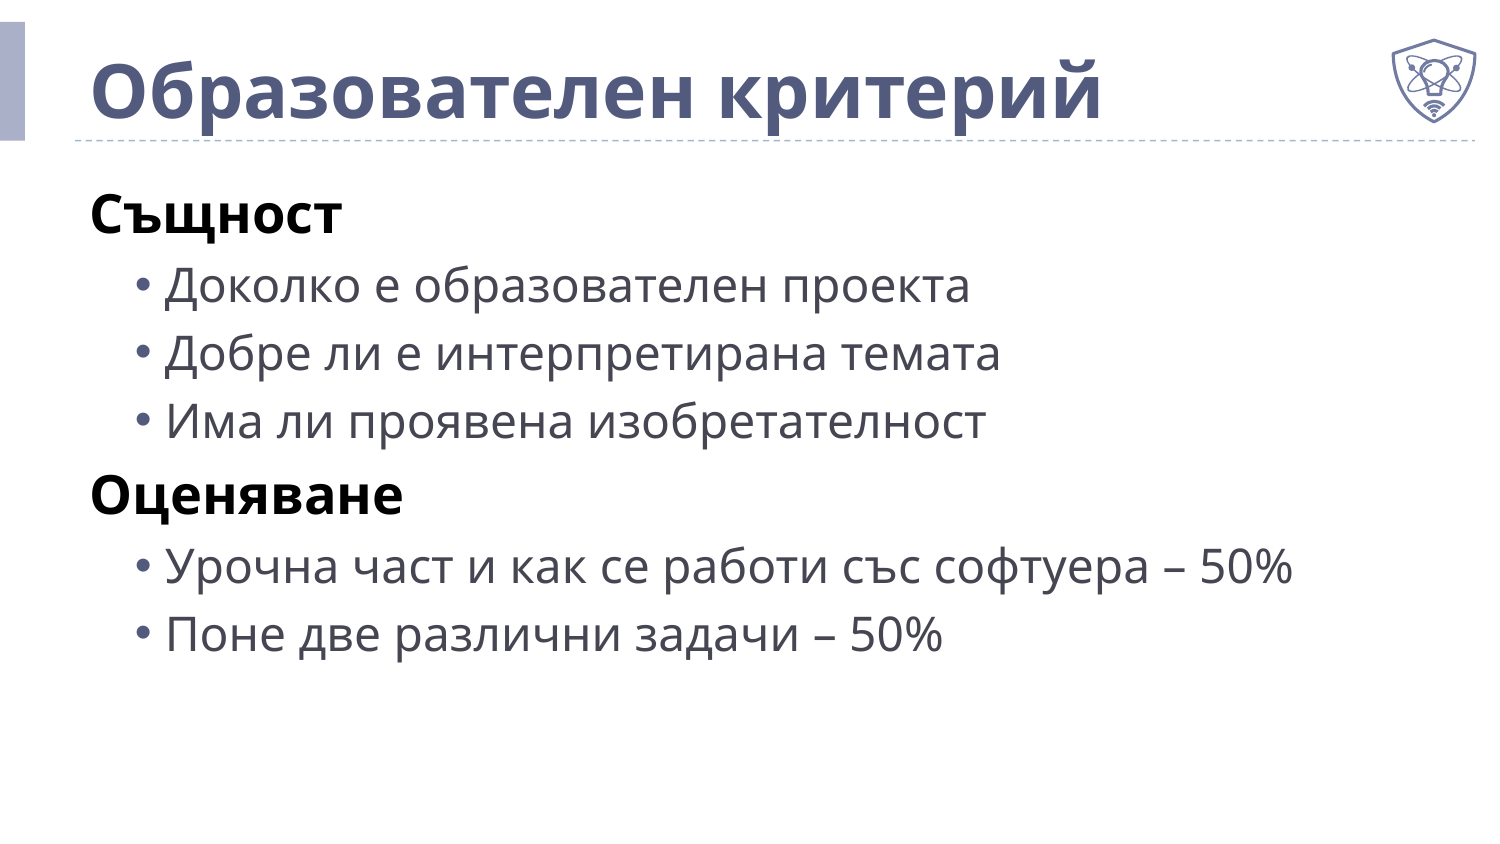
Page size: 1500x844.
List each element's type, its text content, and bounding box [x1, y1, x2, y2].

title Образователен критерий [75, 18, 1475, 141]
list Същност Доколко е образователен проекта Добре ли е интерпретирана темата Има ли проявена изобретателност Оценяване Урочна част и как се работи със софтуера – 50% Поне две различни задачи – 50% [75, 171, 1475, 835]
